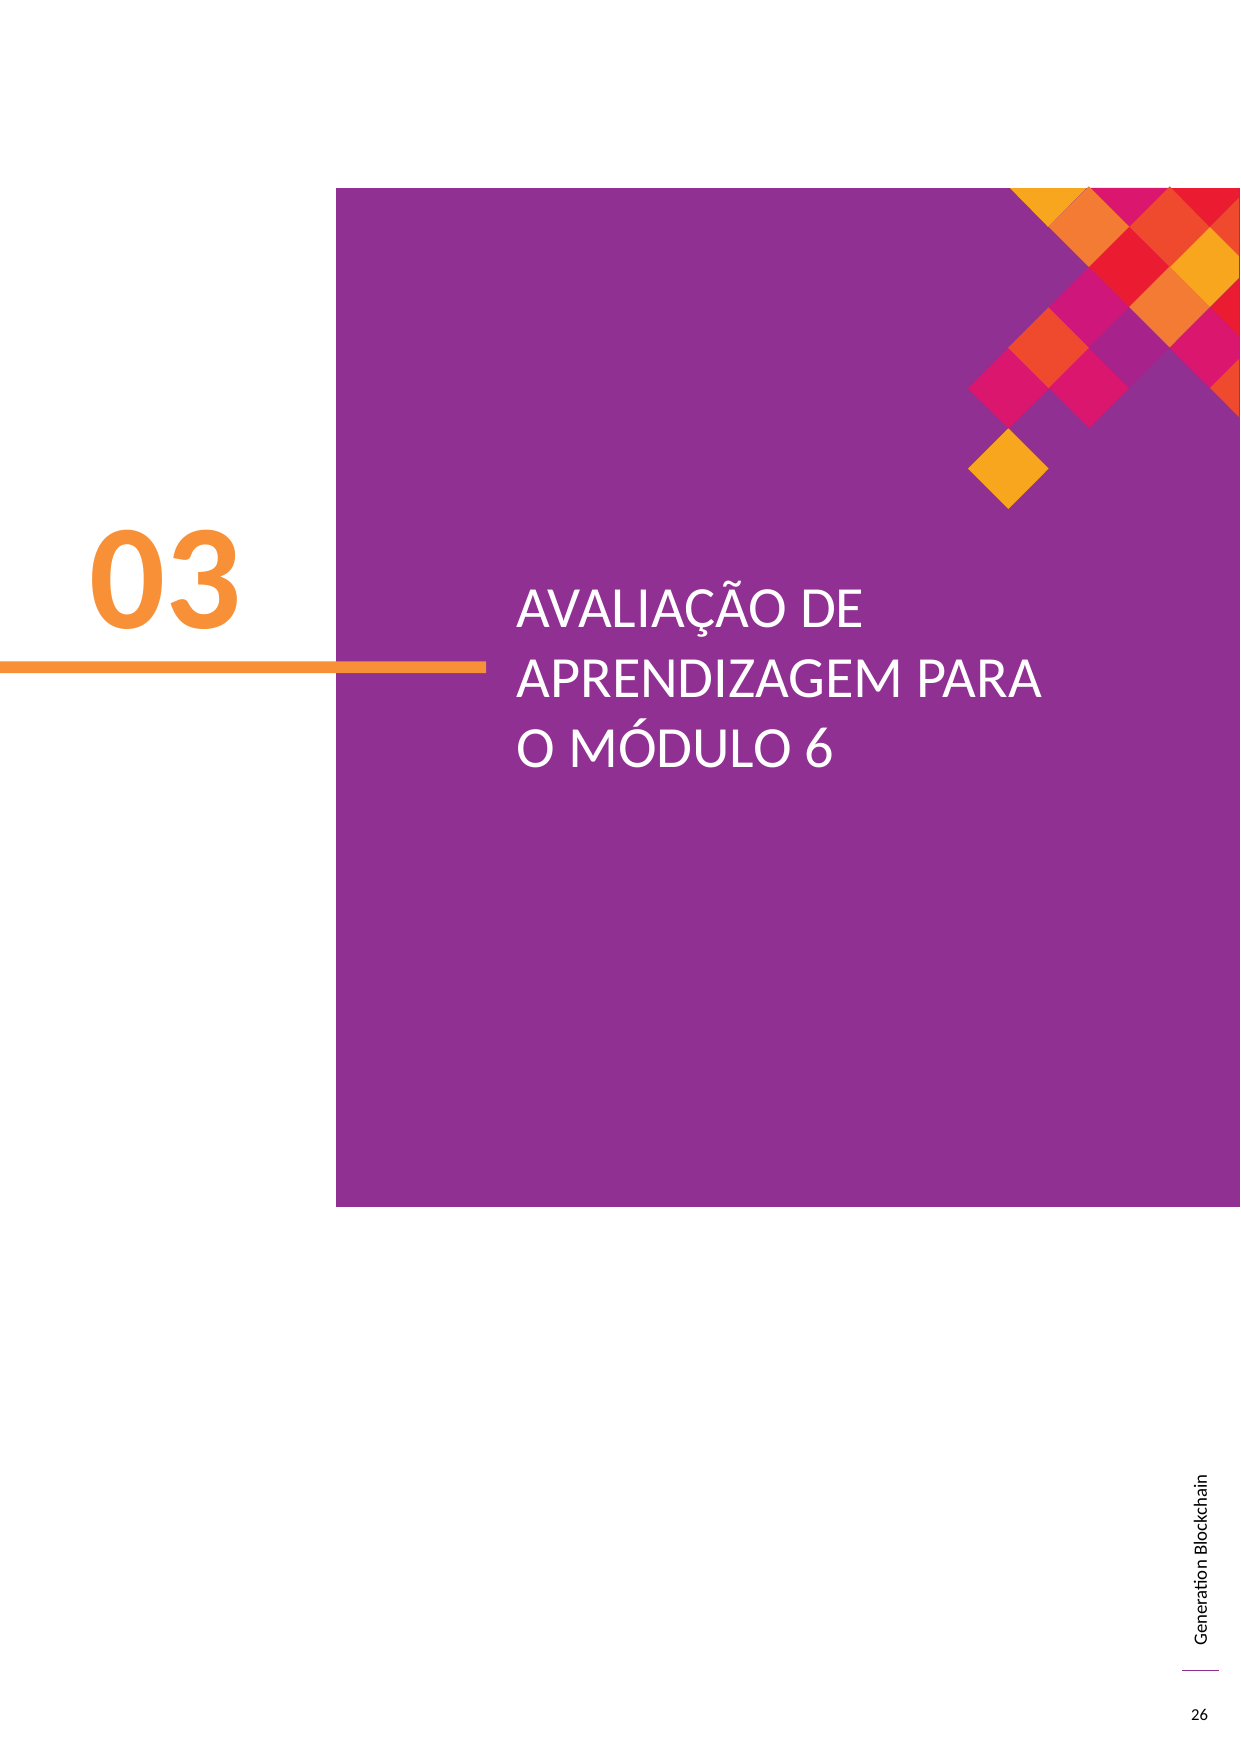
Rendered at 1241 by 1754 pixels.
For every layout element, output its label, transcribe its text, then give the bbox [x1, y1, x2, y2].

list AVALIAÇÃO DE APRENDIZAGEM PARA O MÓDULO 6 [501, 562, 1074, 740]
list 03 [74, 471, 375, 727]
slide_number 168 [1170, 1692, 1229, 1736]
